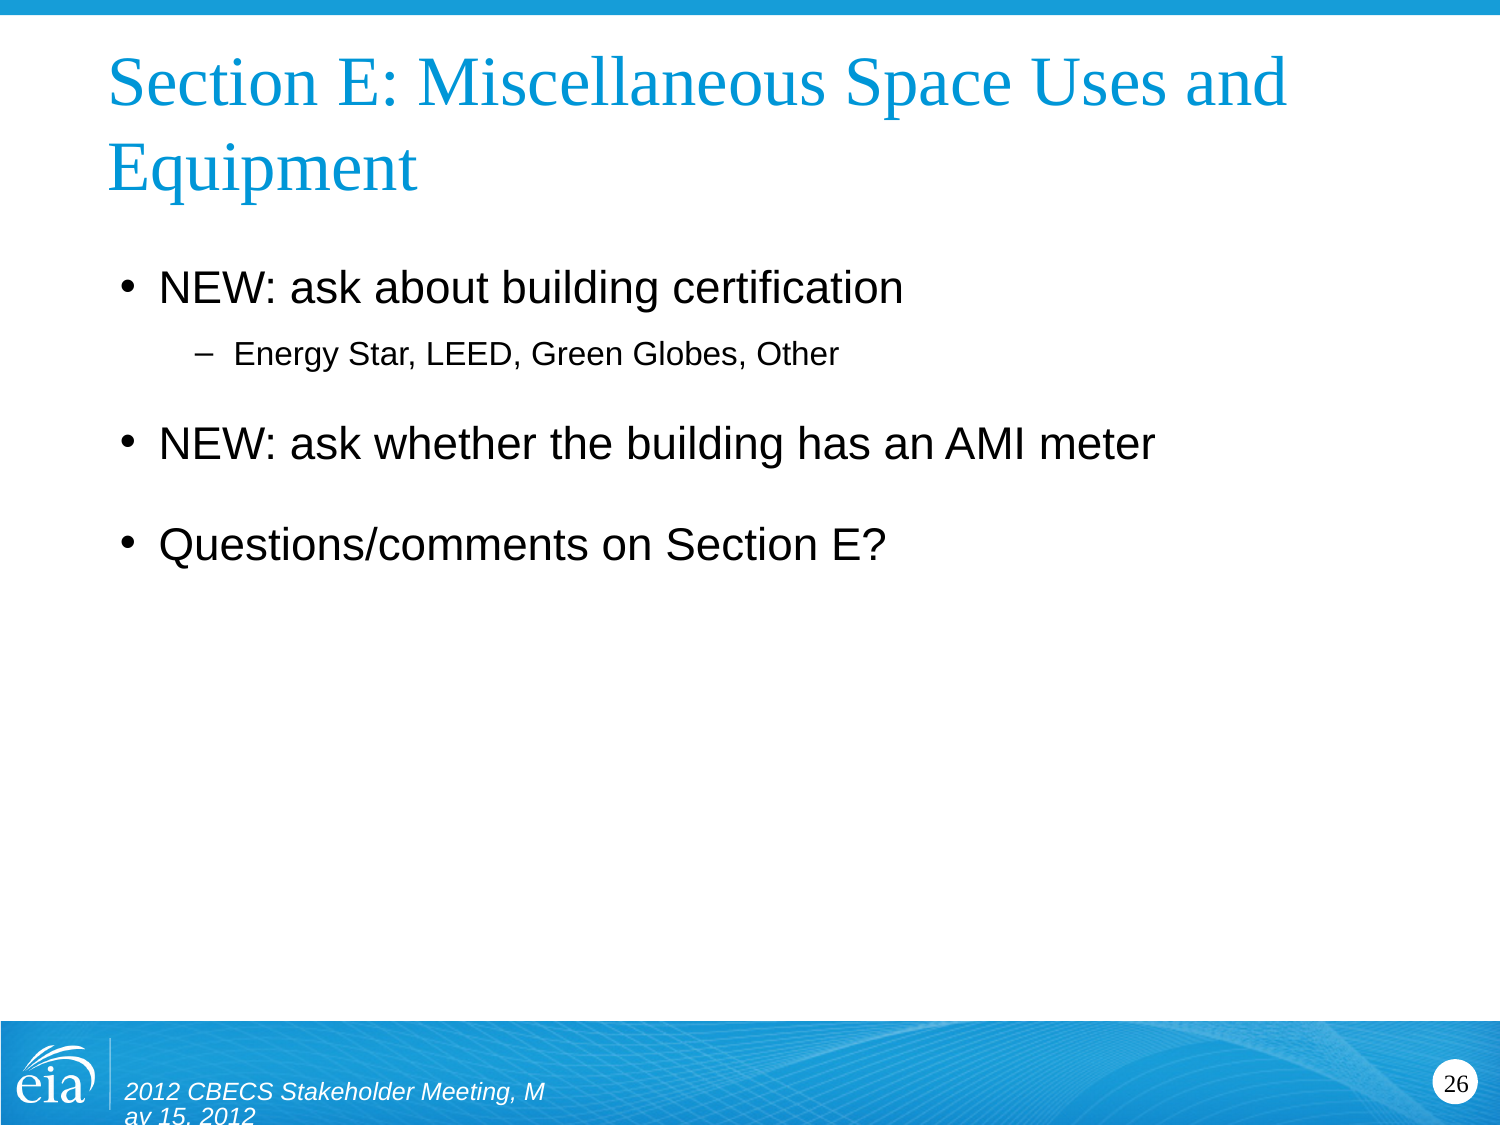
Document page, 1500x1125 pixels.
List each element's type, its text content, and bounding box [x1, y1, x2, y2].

picture [2, 1021, 1500, 1125]
footer 2012 CBECS Stakeholder Meeting, May 15, 2012 [109, 1048, 570, 1113]
title Section E: Miscellaneous Space Uses and Equipment [92, 24, 1413, 213]
list NEW: ask about building certification Energy Star, LEED, Green Globes, Other NEW: ask whether the building has an AMI meter Questions/comments on Section E? [105, 250, 1425, 1004]
slide_number 26 [1425, 1053, 1488, 1113]
